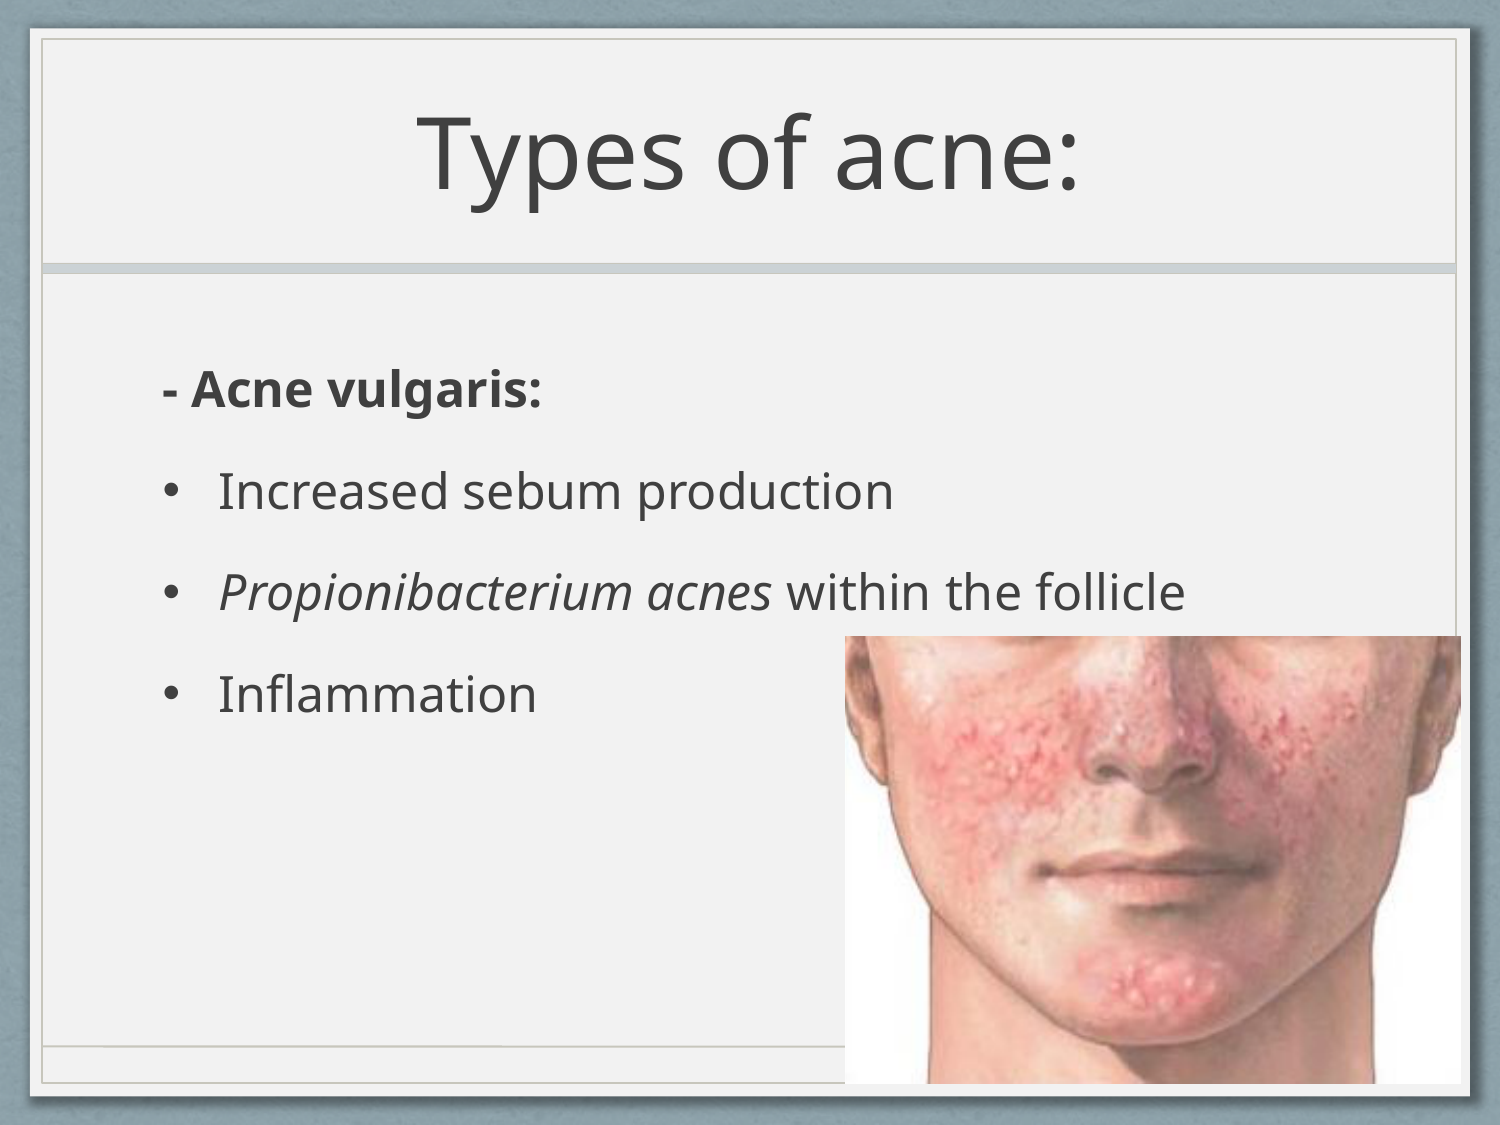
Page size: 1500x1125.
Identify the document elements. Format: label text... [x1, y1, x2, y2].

picture [845, 635, 1461, 1085]
list - Acne vulgaris: Increased sebum production Propionibacterium acnes within the follicle Inflammation [147, 350, 1353, 995]
title Types of acne: [147, 40, 1353, 260]
